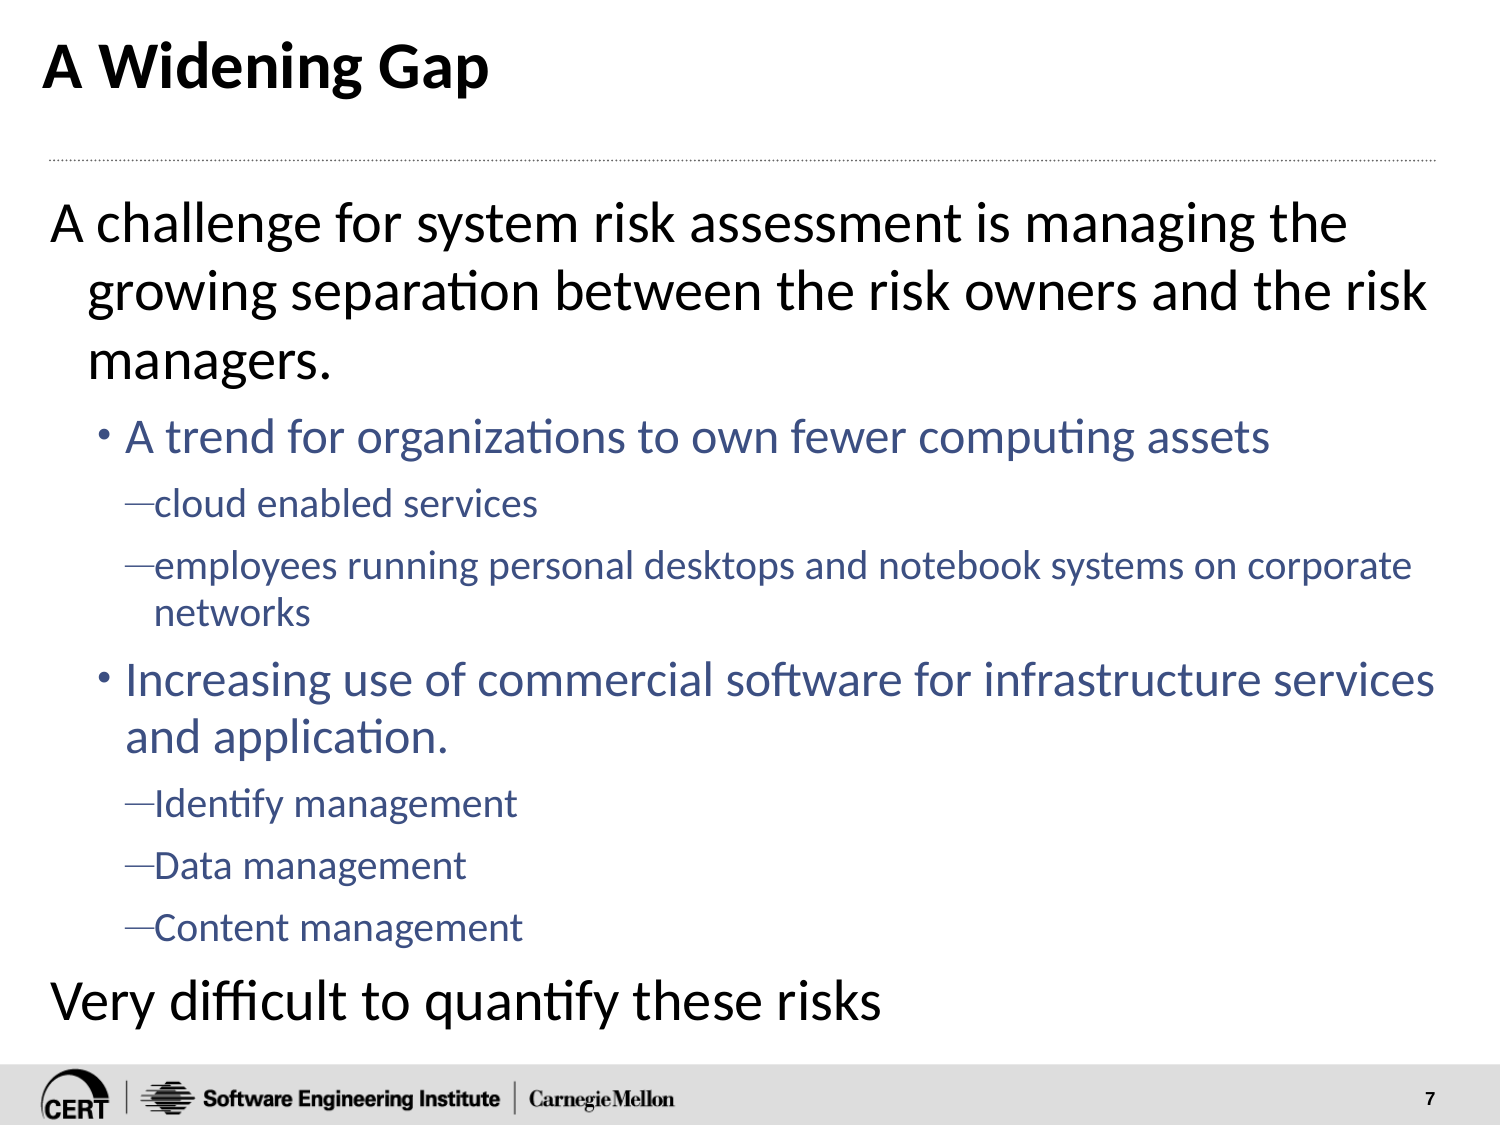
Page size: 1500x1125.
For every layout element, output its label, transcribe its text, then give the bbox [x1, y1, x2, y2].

picture [24, 1065, 688, 1125]
list A challenge for system risk assessment is managing the growing separation between the risk owners and the risk managers. A trend for organizations to own fewer computing assets cloud enabled services employees running personal desktops and notebook systems on corporate networks Increasing use of commercial software for infrastructure services and application. Identify management Data management Content management Very difficult to quantify these risks [49, 187, 1438, 1001]
title A Widening Gap [42, 37, 1434, 155]
